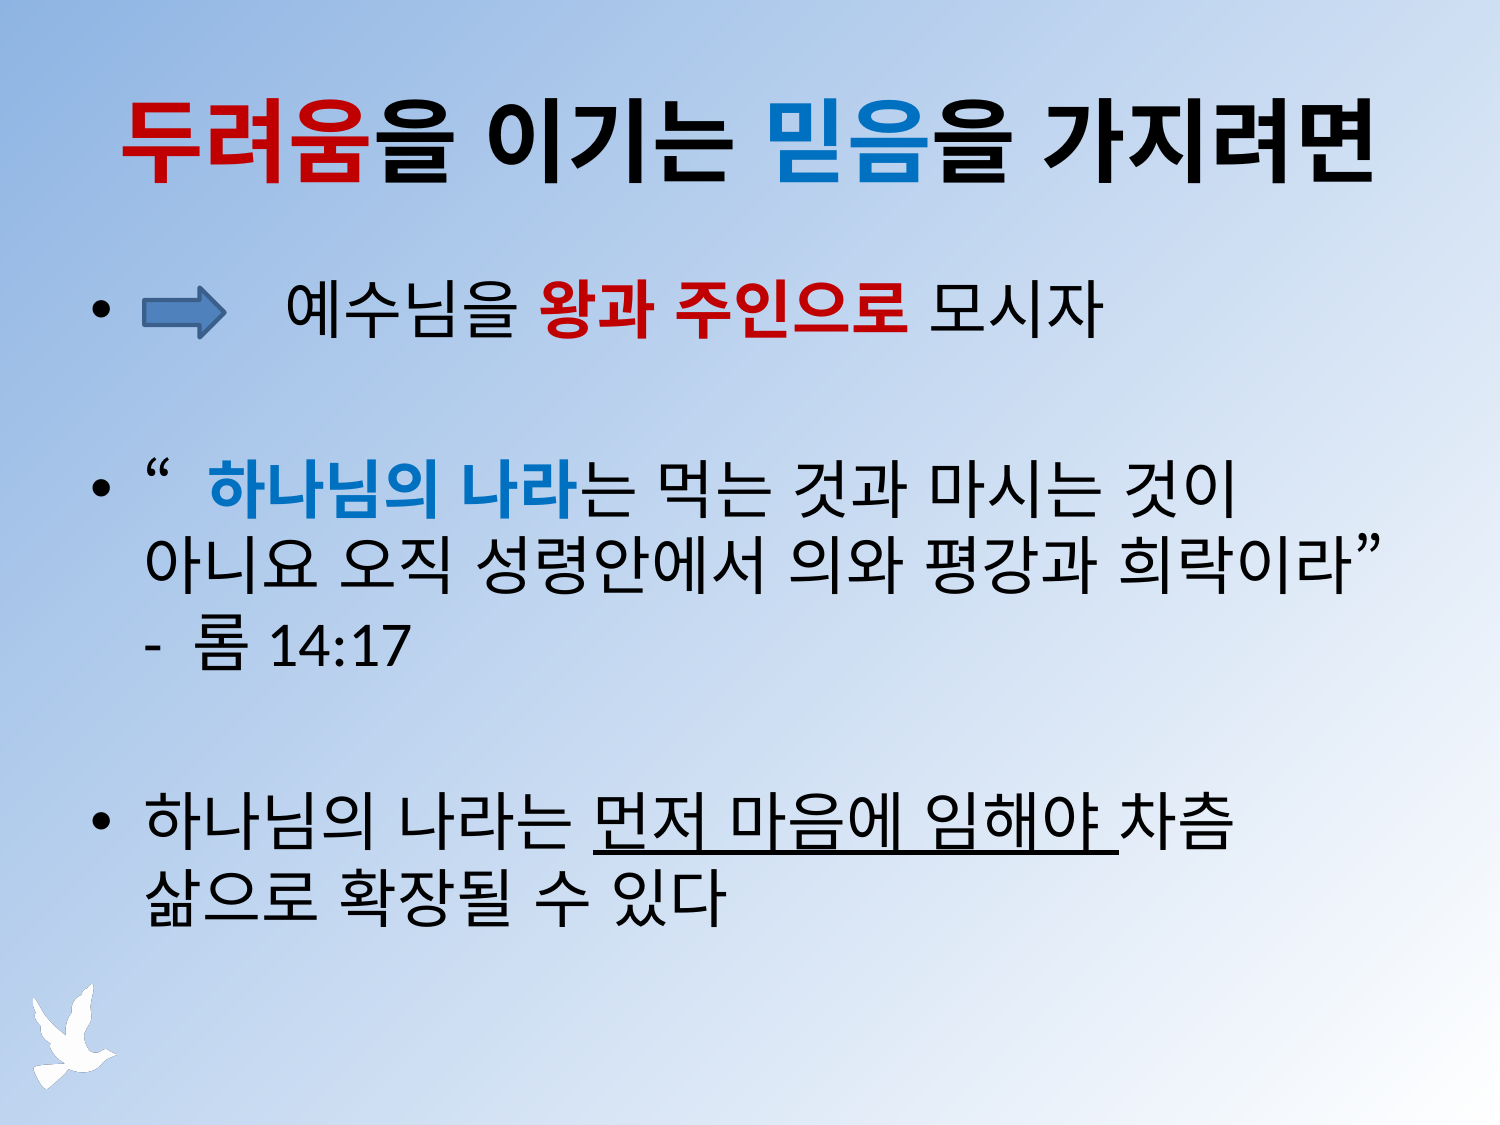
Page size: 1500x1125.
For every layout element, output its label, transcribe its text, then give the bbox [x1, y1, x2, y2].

title 두려움을 이기는 믿음을 가지려면 [75, 45, 1425, 233]
picture [32, 983, 118, 1089]
text_box [142, 285, 227, 340]
list 예수님을 왕과 주인으로 모시자 “ 하나님의 나라는 먹는 것과 마시는 것이 아니요 오직 성령안에서 의와 평강과 희락이라” - 롬14:17 하나님의 나라는 먼저 마음에 임해야 차츰 삶으로 확장될 수 있다 [75, 262, 1425, 1005]
